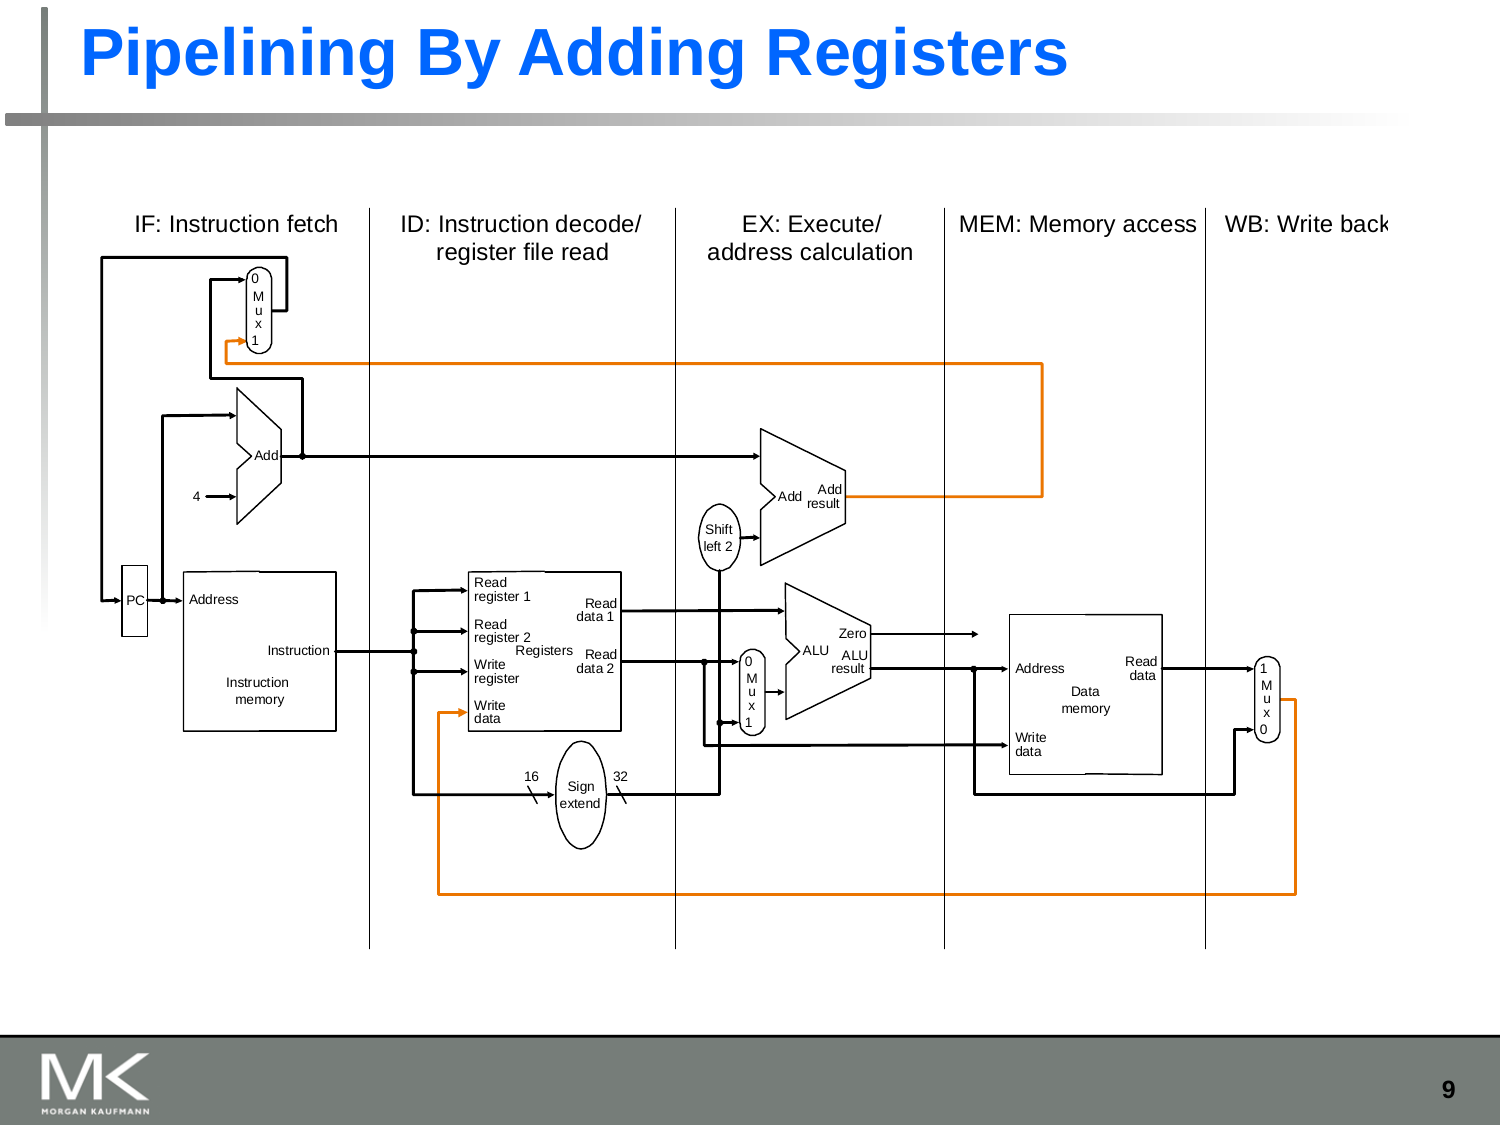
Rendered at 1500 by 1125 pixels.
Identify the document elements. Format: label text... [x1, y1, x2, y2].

picture [29, 1046, 160, 1123]
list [99, 204, 1388, 951]
title Pipelining By Adding Registers [64, 0, 1424, 97]
